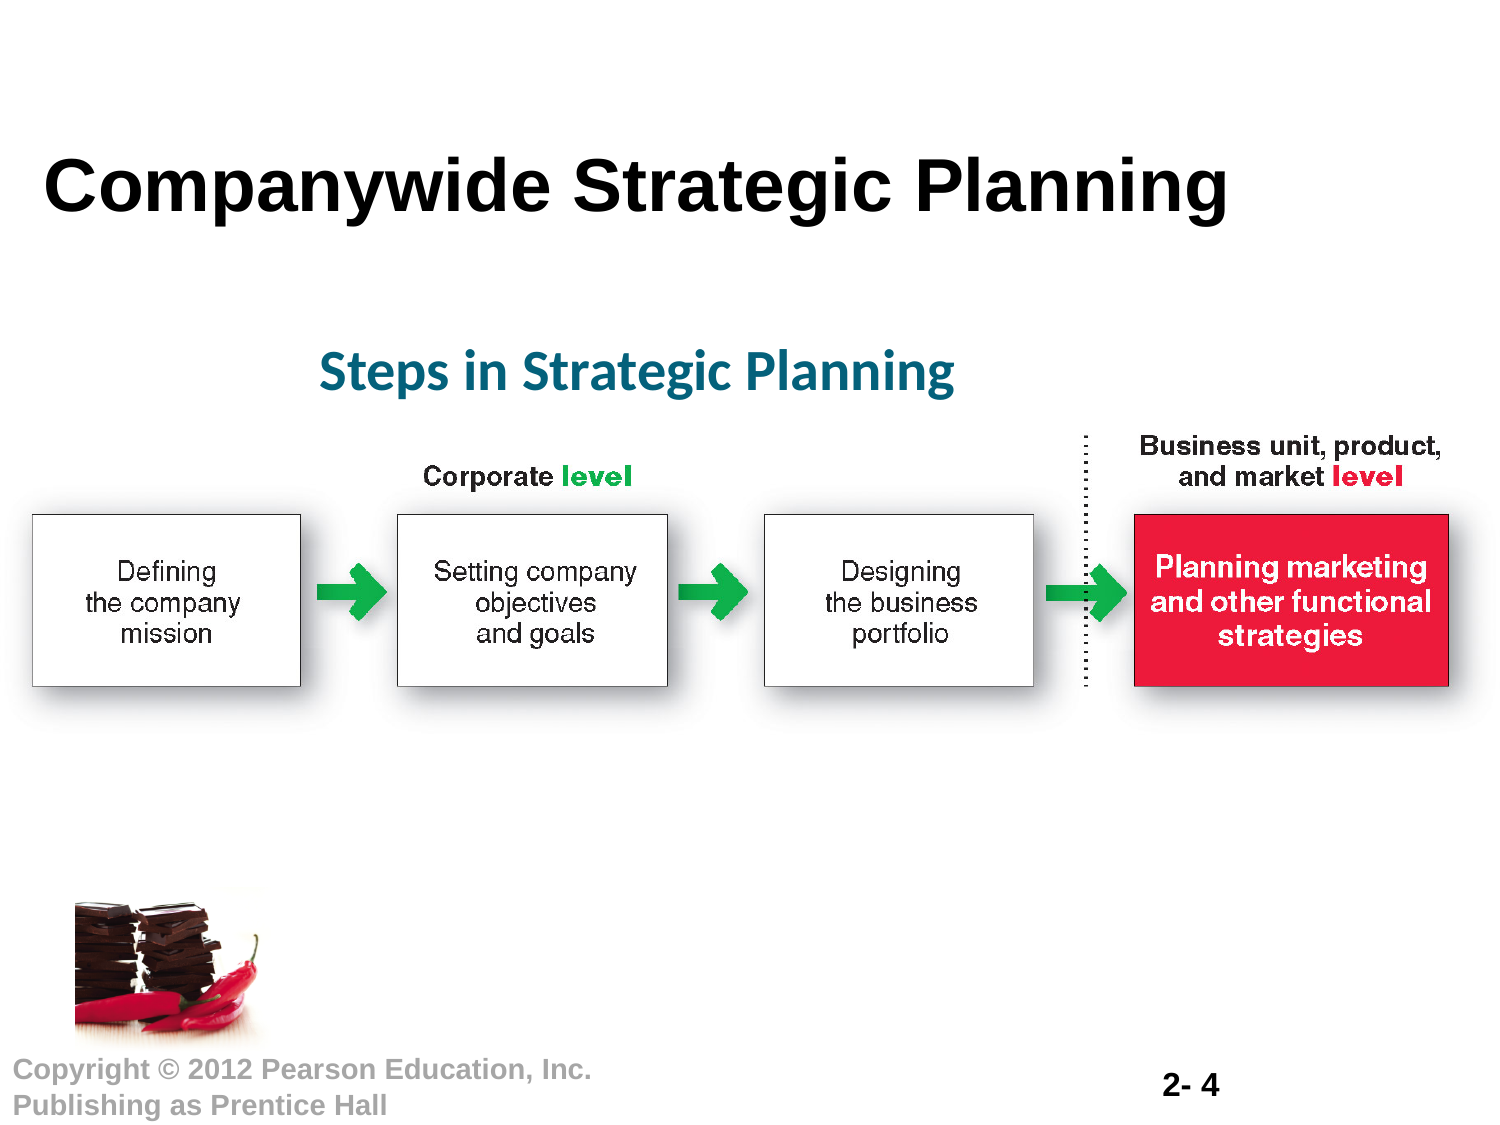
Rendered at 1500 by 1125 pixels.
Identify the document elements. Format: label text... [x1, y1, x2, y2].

picture [0, 431, 1500, 738]
title Companywide Strategic Planning [0, 87, 1276, 276]
picture [75, 1001, 275, 1054]
list Steps in Strategic Planning [0, 324, 1276, 430]
list Steps in Strategic Planning [0, 745, 1276, 1001]
